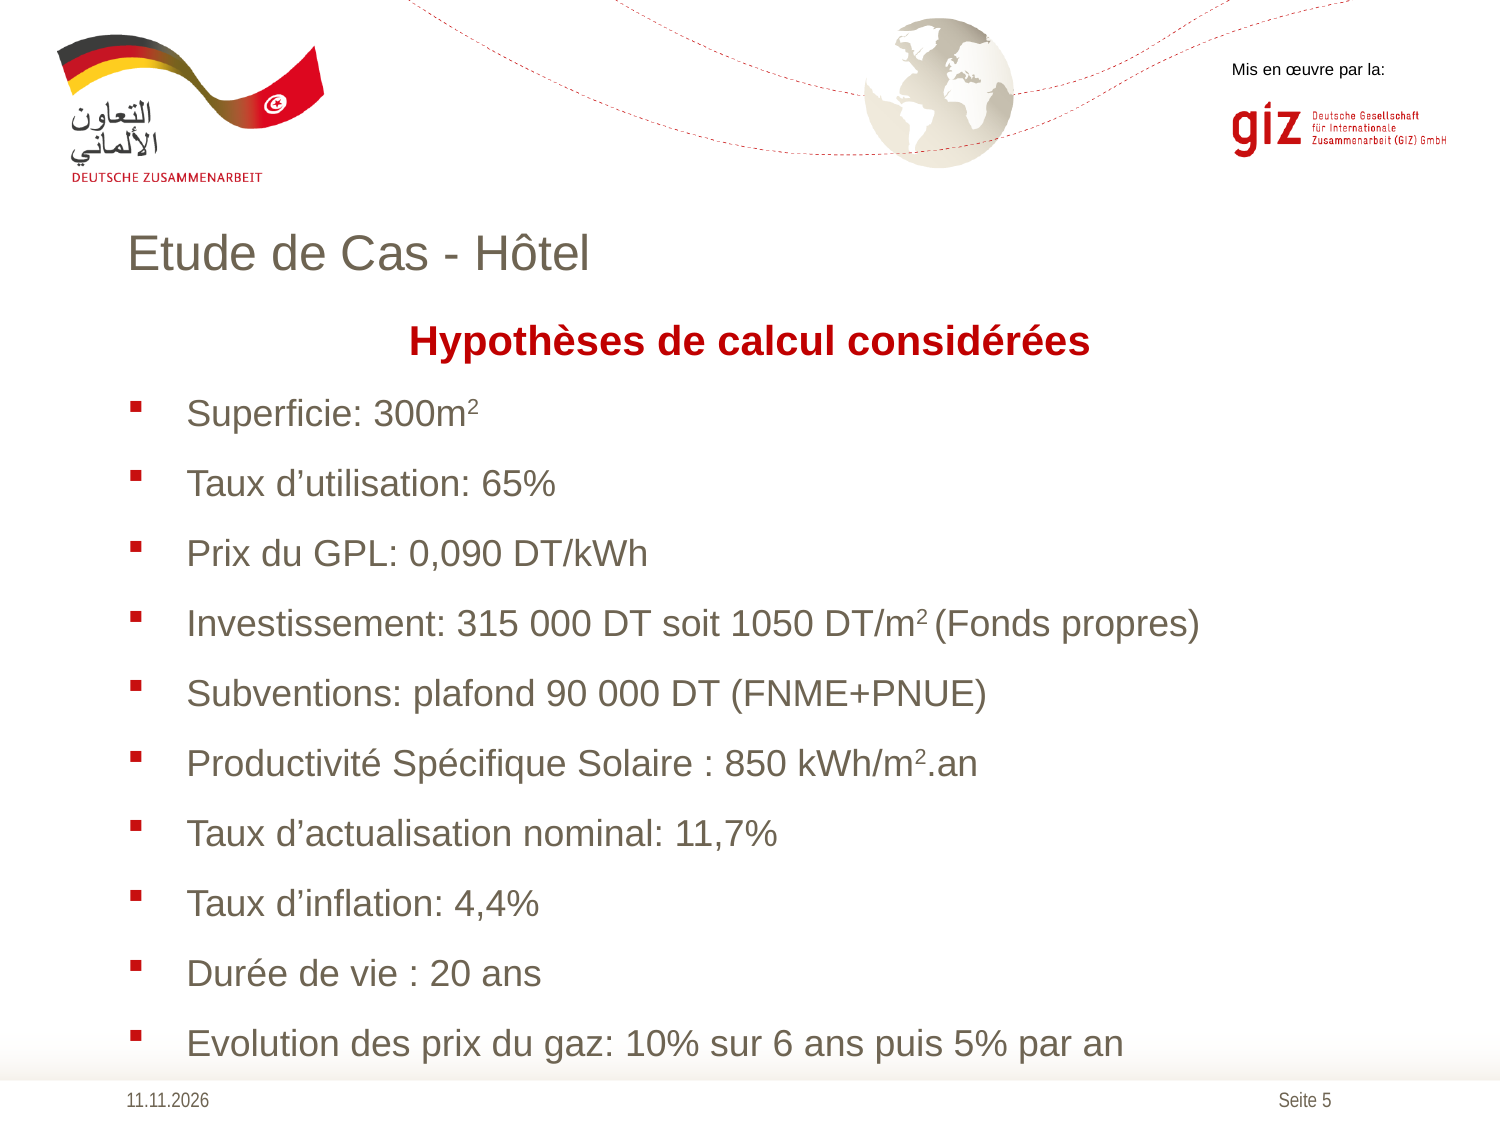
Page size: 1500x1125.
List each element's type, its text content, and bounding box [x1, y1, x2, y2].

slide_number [111, 1079, 325, 1121]
title Etude de Cas - Hôtel [111, 213, 1389, 305]
picture [0, 959, 1500, 1081]
text_box Mis en œuvre par la: [1217, 51, 1421, 87]
list Hypothèses de calcul considérées Superficie: 300m2 Taux d’utilisation: 65% Prix du GPL: 0,090 DT/kWh Investissement: 315 000 DT soit 1050 DT/m2 (Fonds propres) Subventions: plafond 90 000 DT (FNME+PNUE) Productivité Spécifique Solaire : 850 kWh/m2.an Taux d’actualisation nominal: 11,7% Taux d’inflation: 4,4% Durée de vie : 20 ans Evolution des prix du gaz: 10% sur 6 ans puis 5% par an [111, 305, 1389, 1045]
picture [0, 0, 1500, 184]
